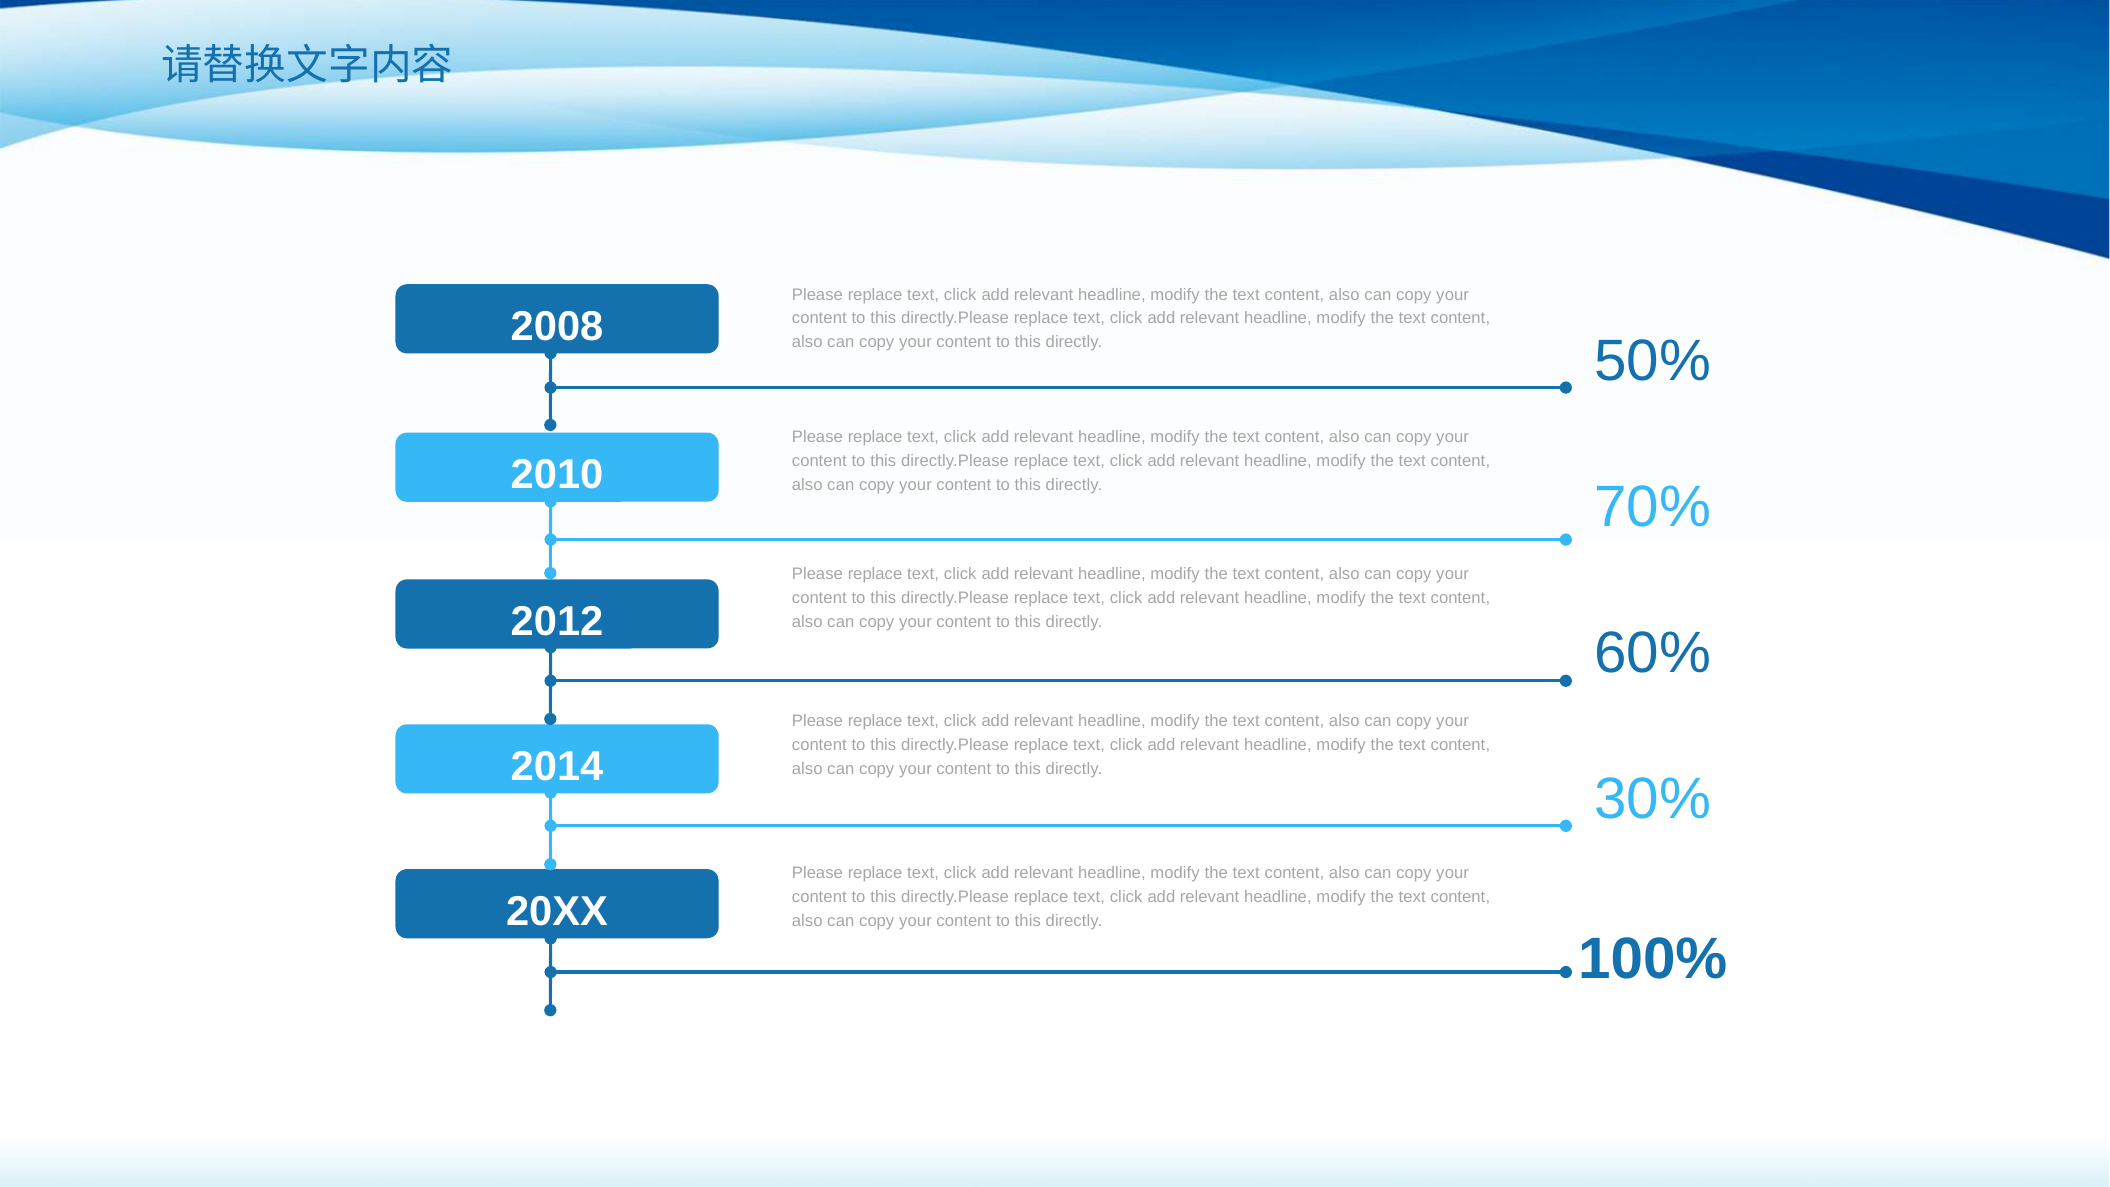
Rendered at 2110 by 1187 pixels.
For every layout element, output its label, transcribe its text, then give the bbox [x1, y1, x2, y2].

text_box Please replace text, click add relevant headline, modify the text content, also can copy your content to this directly.Please replace text, click add relevant headline, modify the text content, also can copy your content to this directly. [791, 559, 1525, 632]
text_box 60% [1595, 606, 1710, 693]
text_box 2012 [394, 578, 720, 650]
text_box 30% [1595, 752, 1710, 839]
text_box 70% [1595, 460, 1710, 547]
text_box 2008 [394, 283, 720, 355]
text_box 50% [1595, 314, 1710, 401]
text_box Please replace text, click add relevant headline, modify the text content, also can copy your content to this directly.Please replace text, click add relevant headline, modify the text content, also can copy your content to this directly. [791, 706, 1525, 779]
text_box 2014 [394, 723, 720, 795]
text_box 2010 [394, 431, 720, 503]
text_box Please replace text, click add relevant headline, modify the text content, also can copy your content to this directly.Please replace text, click add relevant headline, modify the text content, also can copy your content to this directly. [791, 858, 1525, 930]
text_box 100% [1578, 897, 1728, 985]
text_box Please replace text, click add relevant headline, modify the text content, also can copy your content to this directly.Please replace text, click add relevant headline, modify the text content, also can copy your content to this directly. [791, 422, 1525, 494]
picture [0, 0, 2110, 1187]
text_box Please replace text, click add relevant headline, modify the text content, also can copy your content to this directly.Please replace text, click add relevant headline, modify the text content, also can copy your content to this directly. [791, 279, 1525, 352]
text_box 20XX [394, 868, 720, 940]
text_box 请替换文字内容 [145, 22, 500, 94]
